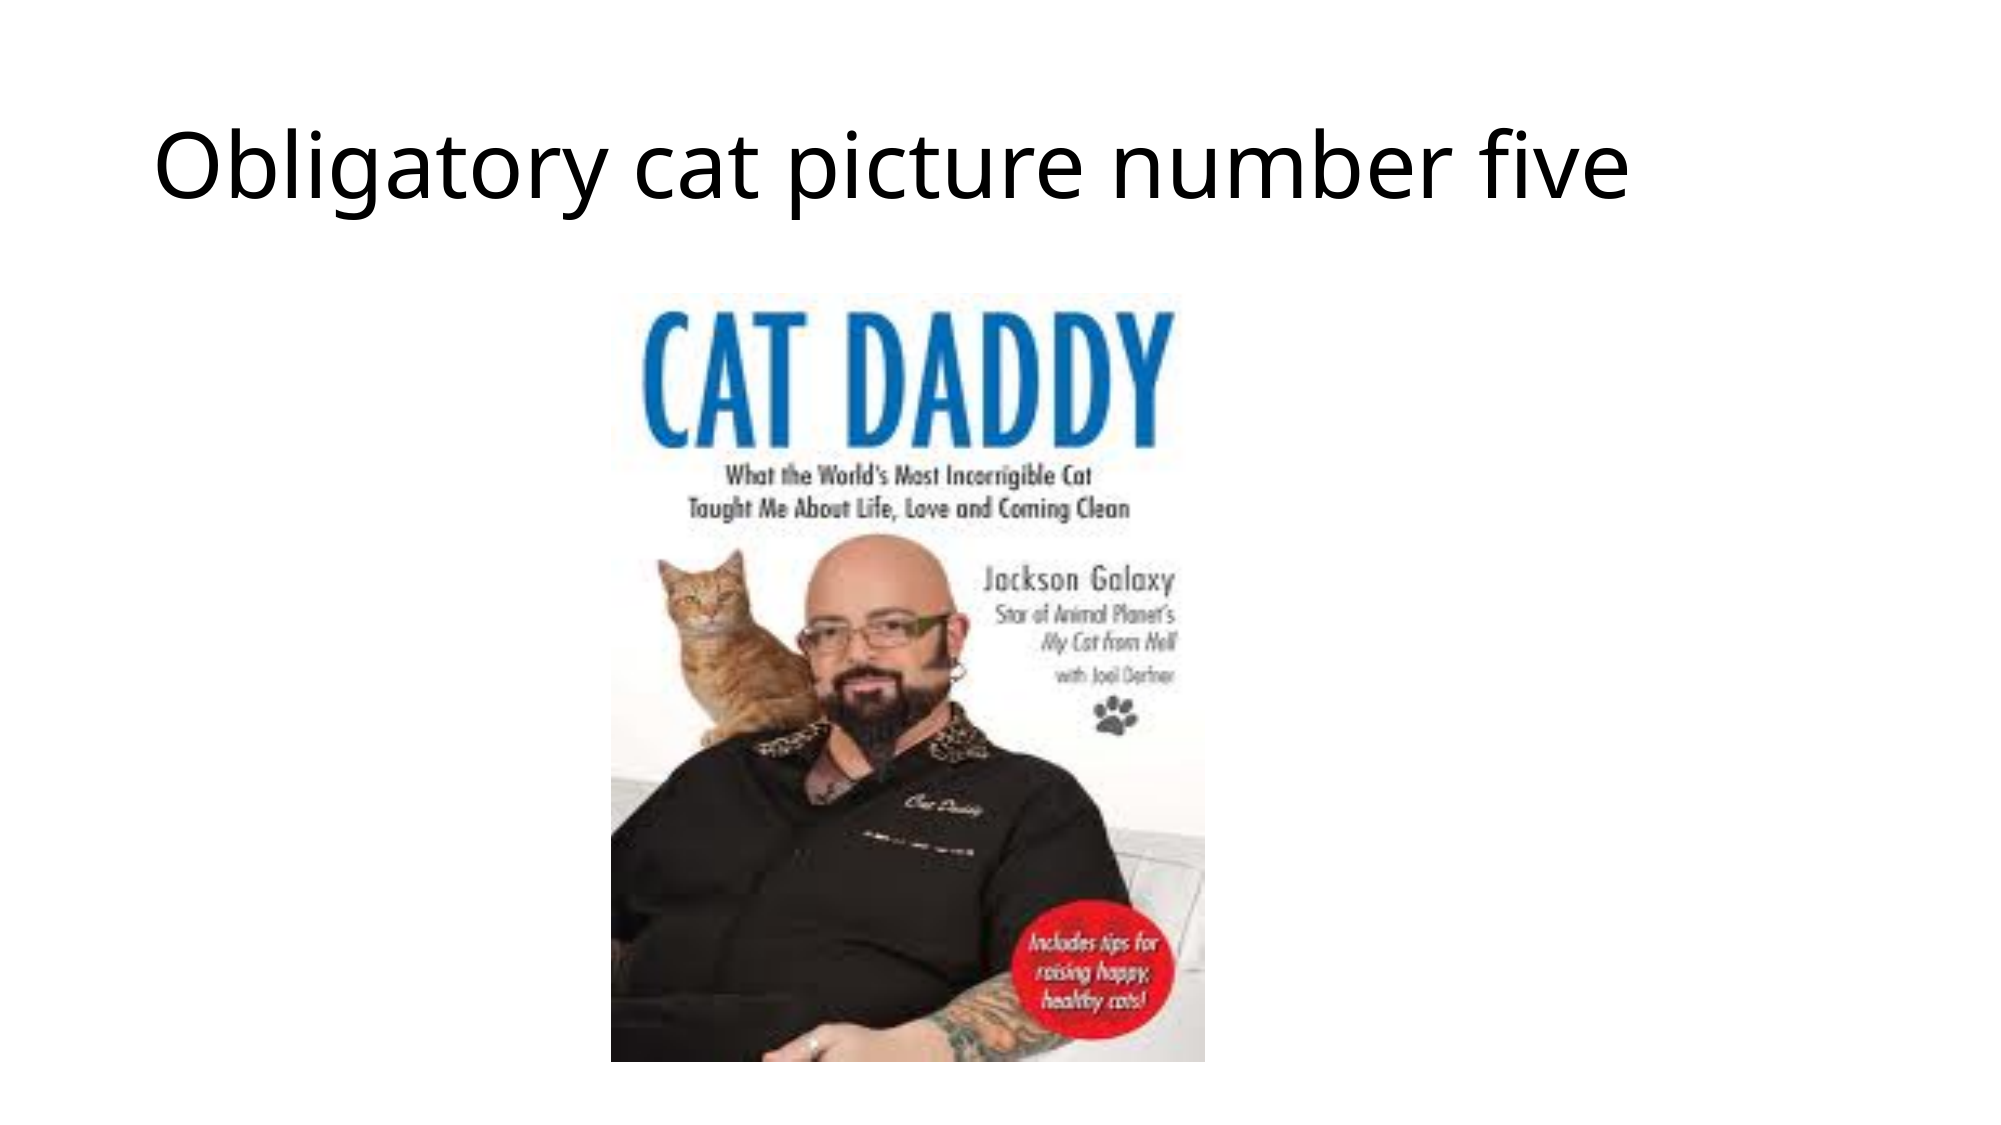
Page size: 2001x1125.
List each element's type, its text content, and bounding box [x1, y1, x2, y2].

title Obligatory cat picture number five [137, 59, 1863, 278]
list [69, 293, 1747, 1062]
